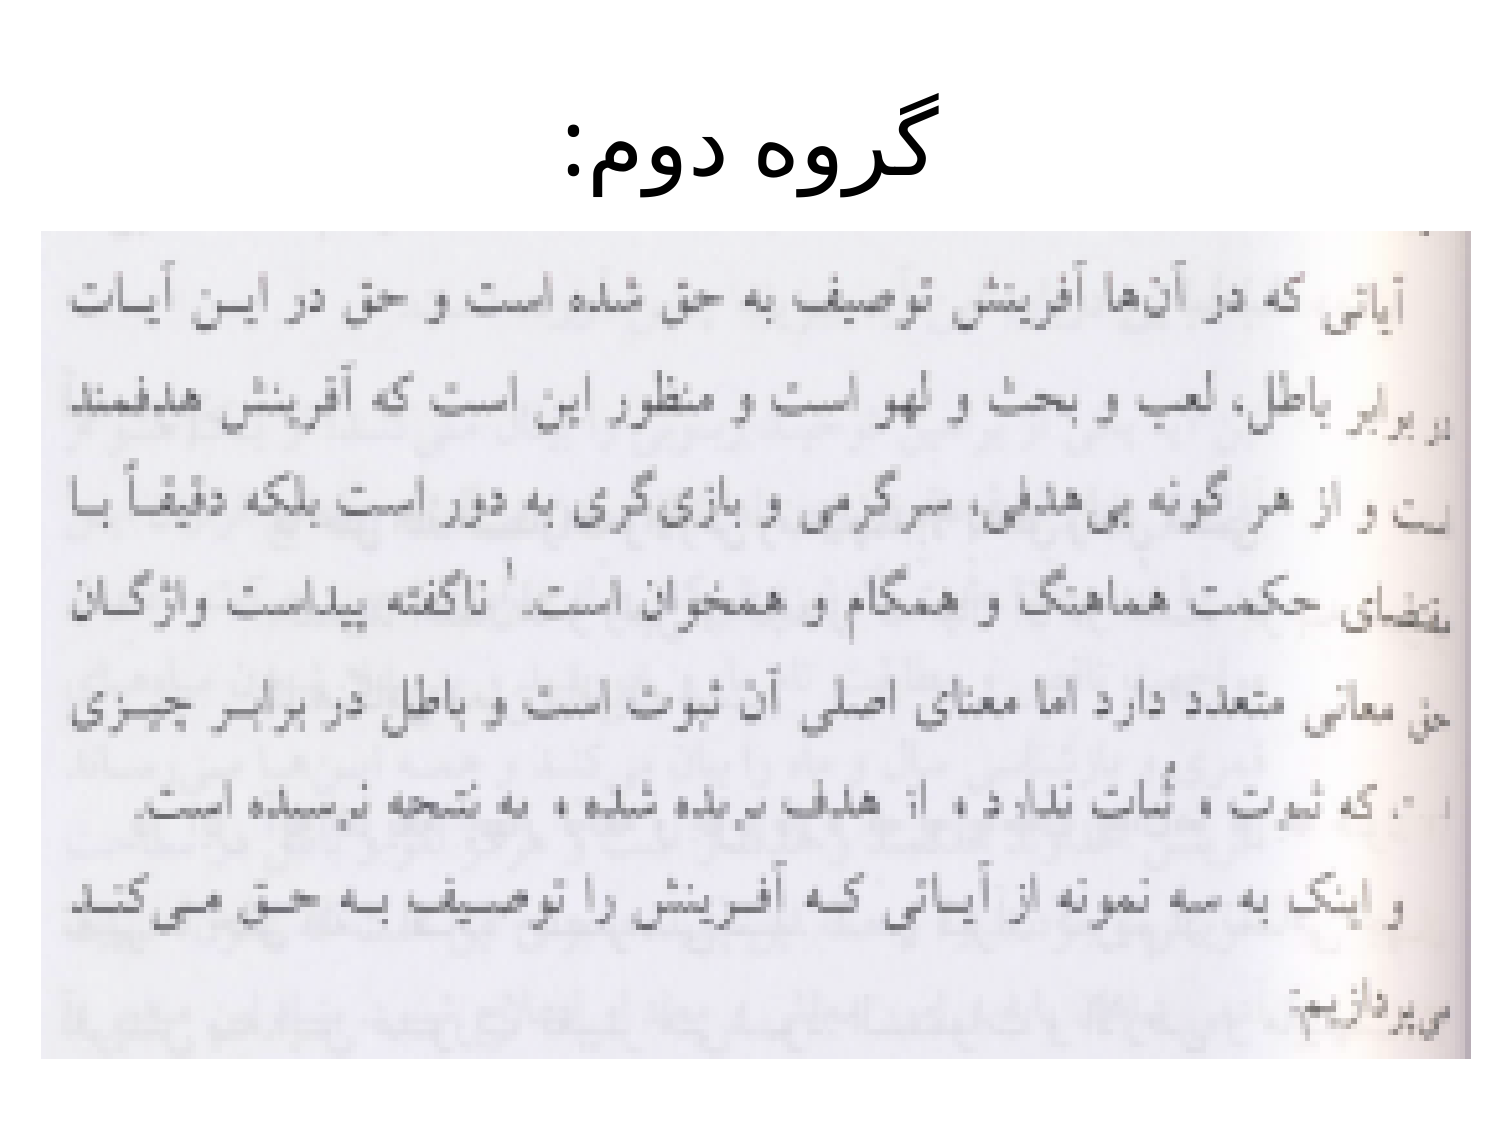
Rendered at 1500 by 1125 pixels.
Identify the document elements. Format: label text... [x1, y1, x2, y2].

title گروه دوم: [75, 45, 1425, 230]
picture [41, 231, 1471, 1059]
